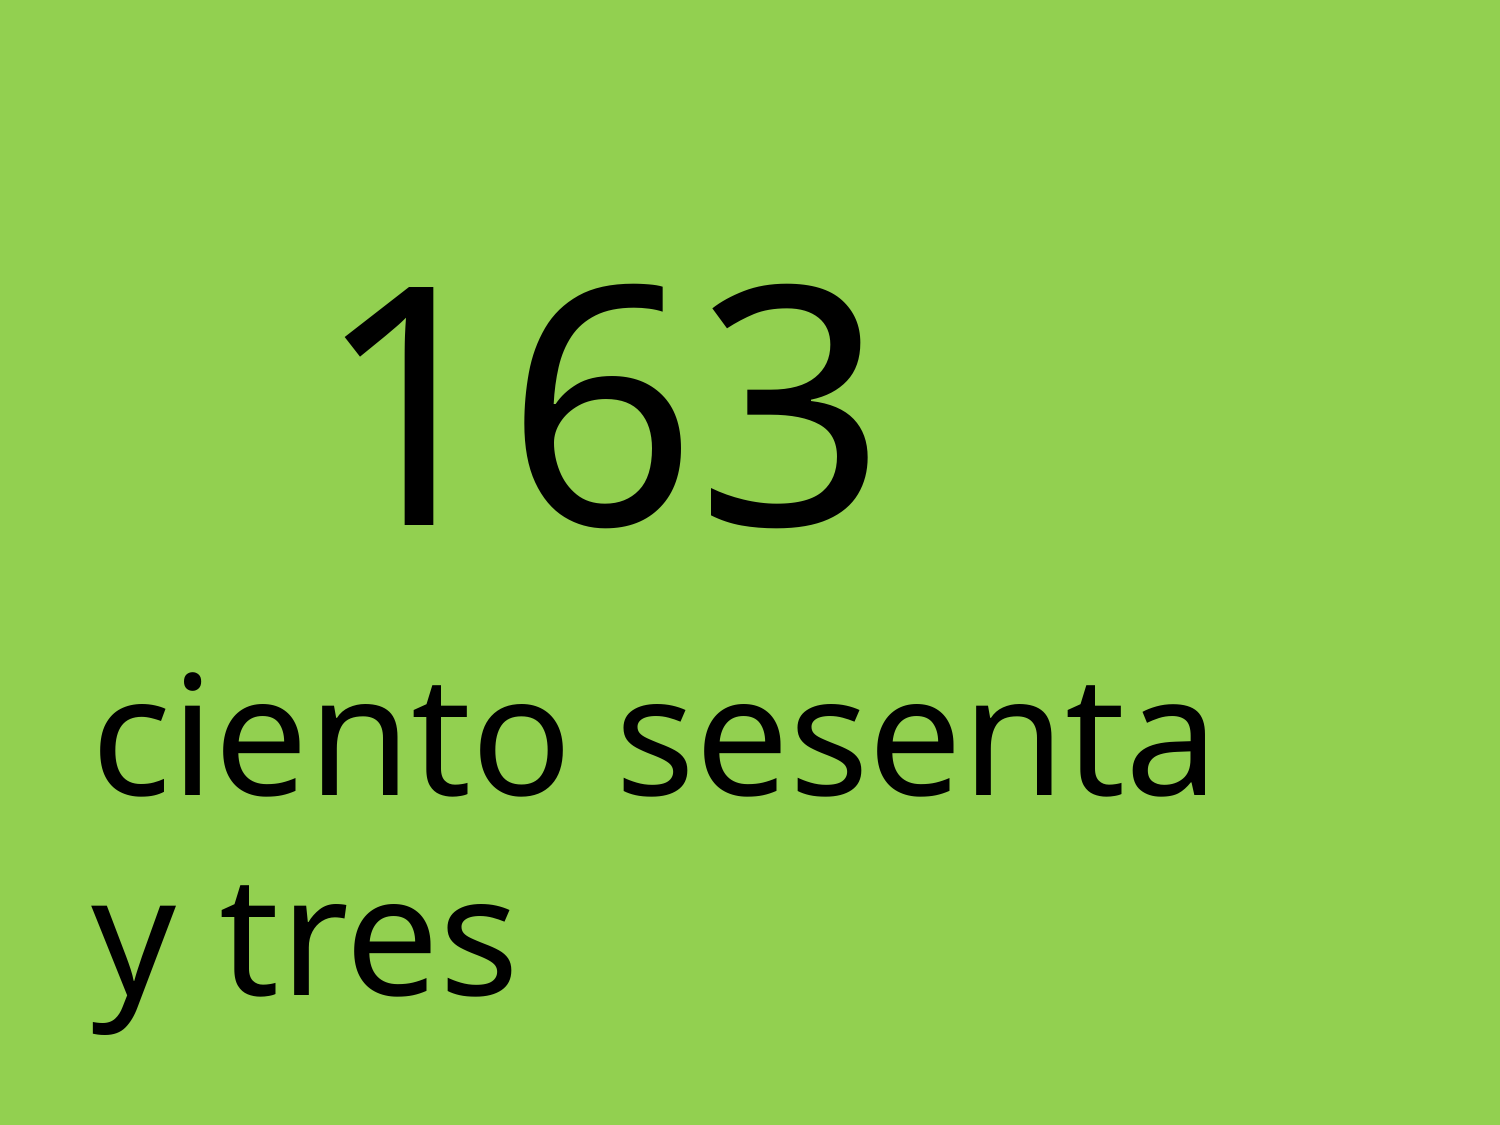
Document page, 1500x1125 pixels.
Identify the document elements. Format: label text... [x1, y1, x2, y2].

text_box ciento sesenta y tres [76, 621, 1353, 1037]
text_box 163 [301, 184, 916, 600]
